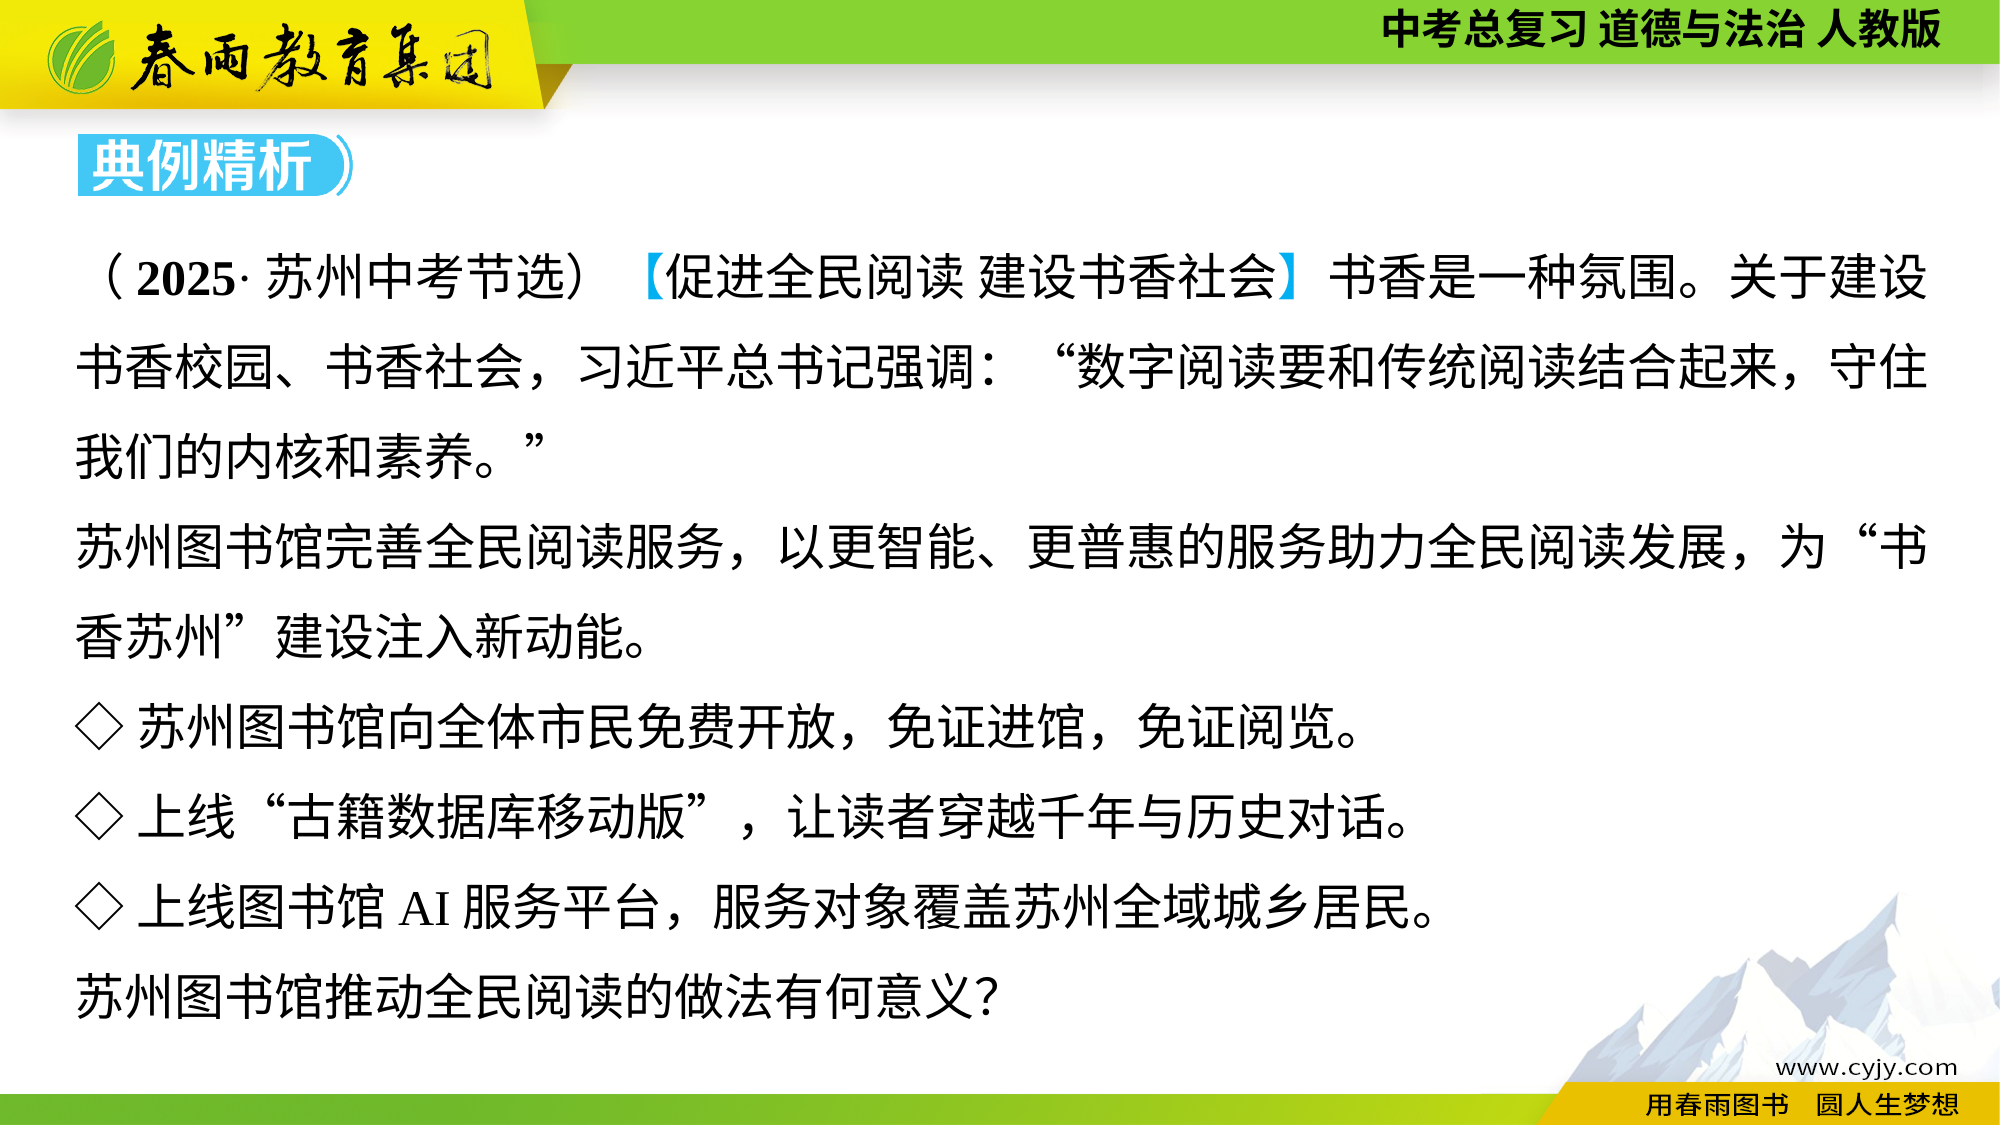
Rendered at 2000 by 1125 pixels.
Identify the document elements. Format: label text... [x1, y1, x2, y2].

list （2025·苏州中考节选）【促进全民阅读 建设书香社会】书香是一种氛围。关于建设书香校园、书香社会，习近平总书记强调：“数字阅读要和传统阅读结合起来，守住我们的内核和素养。” 苏州图书馆完善全民阅读服务，以更智能、更普惠的服务助力全民阅读发展，为“书香苏州”建设注入新动能。 ◇苏州图书馆向全体市民免费开放，免证进馆，免证阅览。 ◇上线“古籍数据库移动版”，让读者穿越千年与历史对话。 ◇上线图书馆AI服务平台，服务对象覆盖苏州全域城乡居民。 苏州图书馆推动全民阅读的做法有何意义？ [59, 208, 1944, 1030]
picture [0, 0, 2000, 1125]
